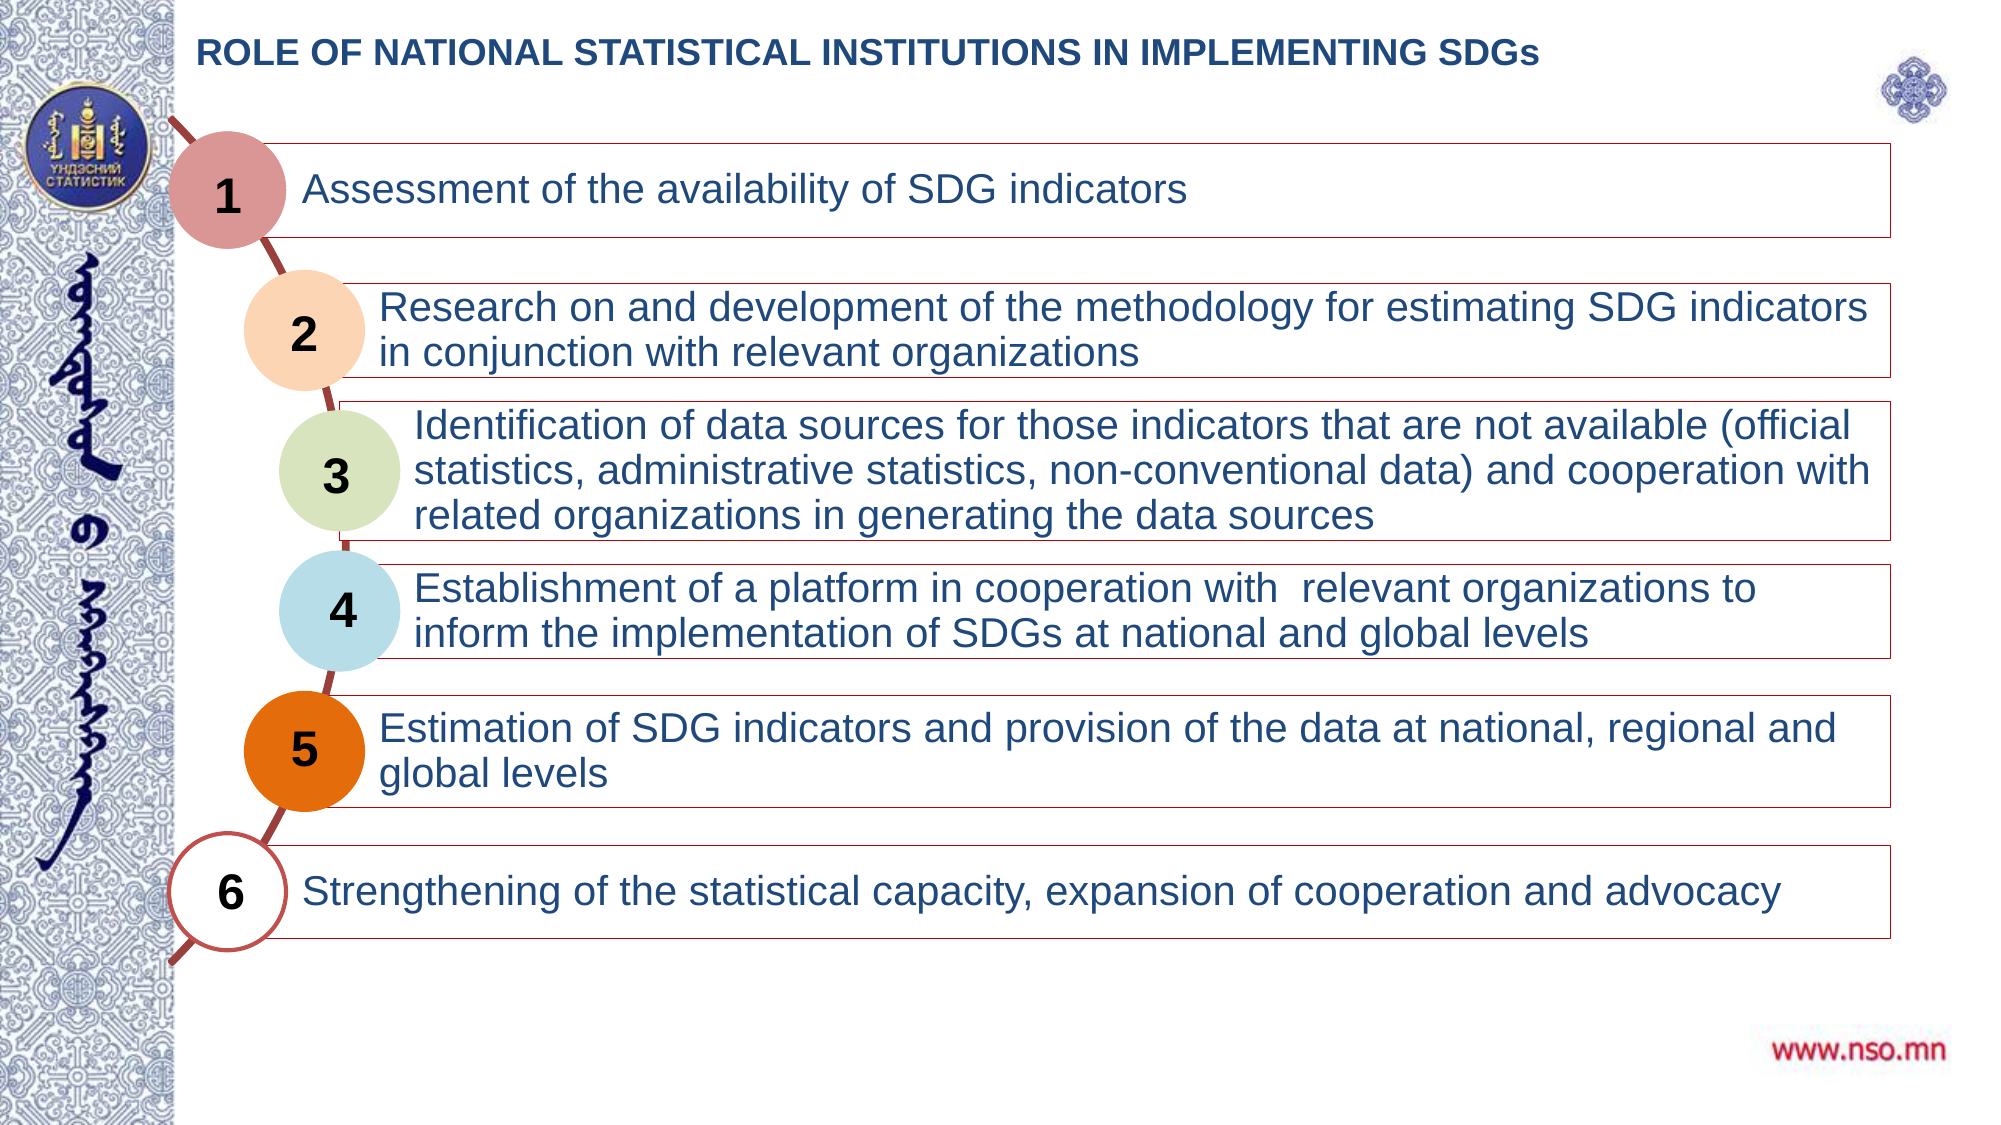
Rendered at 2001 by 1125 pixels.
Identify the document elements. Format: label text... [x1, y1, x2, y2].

picture [0, 0, 2001, 1125]
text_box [155, 96, 1903, 986]
text_box ROLE OF NATIONAL STATISTICAL INSTITUTIONS IN IMPLEMENTING SDGs [181, 20, 1557, 81]
